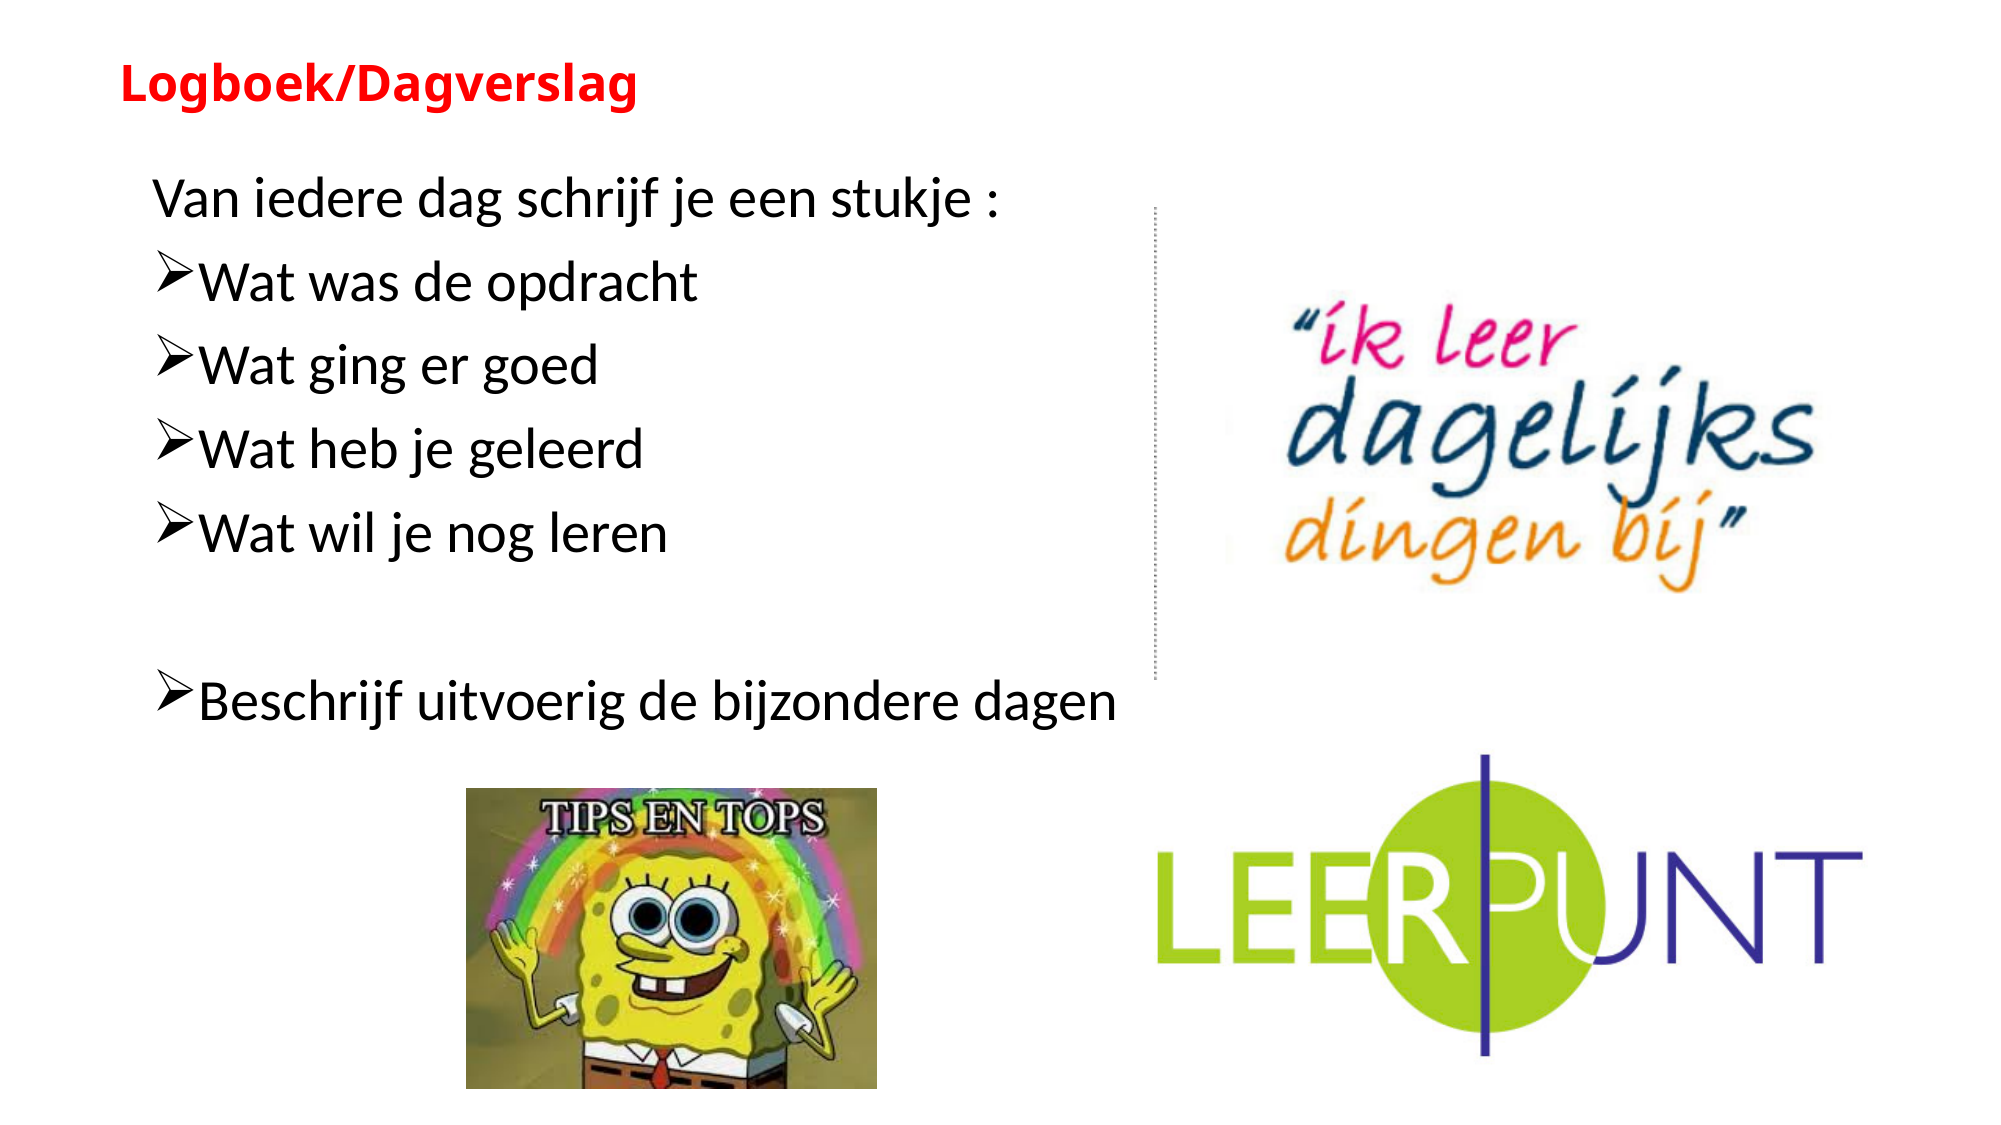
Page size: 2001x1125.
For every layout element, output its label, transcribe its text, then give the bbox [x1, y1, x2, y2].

picture [1154, 207, 1960, 680]
list Van iedere dag schrijf je een stukje : Wat was de opdracht Wat ging er goed Wat heb je geleerd Wat wil je nog leren Beschrijf uitvoerig de bijzondere dagen [137, 159, 1863, 1070]
picture [466, 788, 877, 1089]
title Logboek/Dagverslag [104, 50, 1830, 181]
picture [1154, 748, 1899, 1070]
